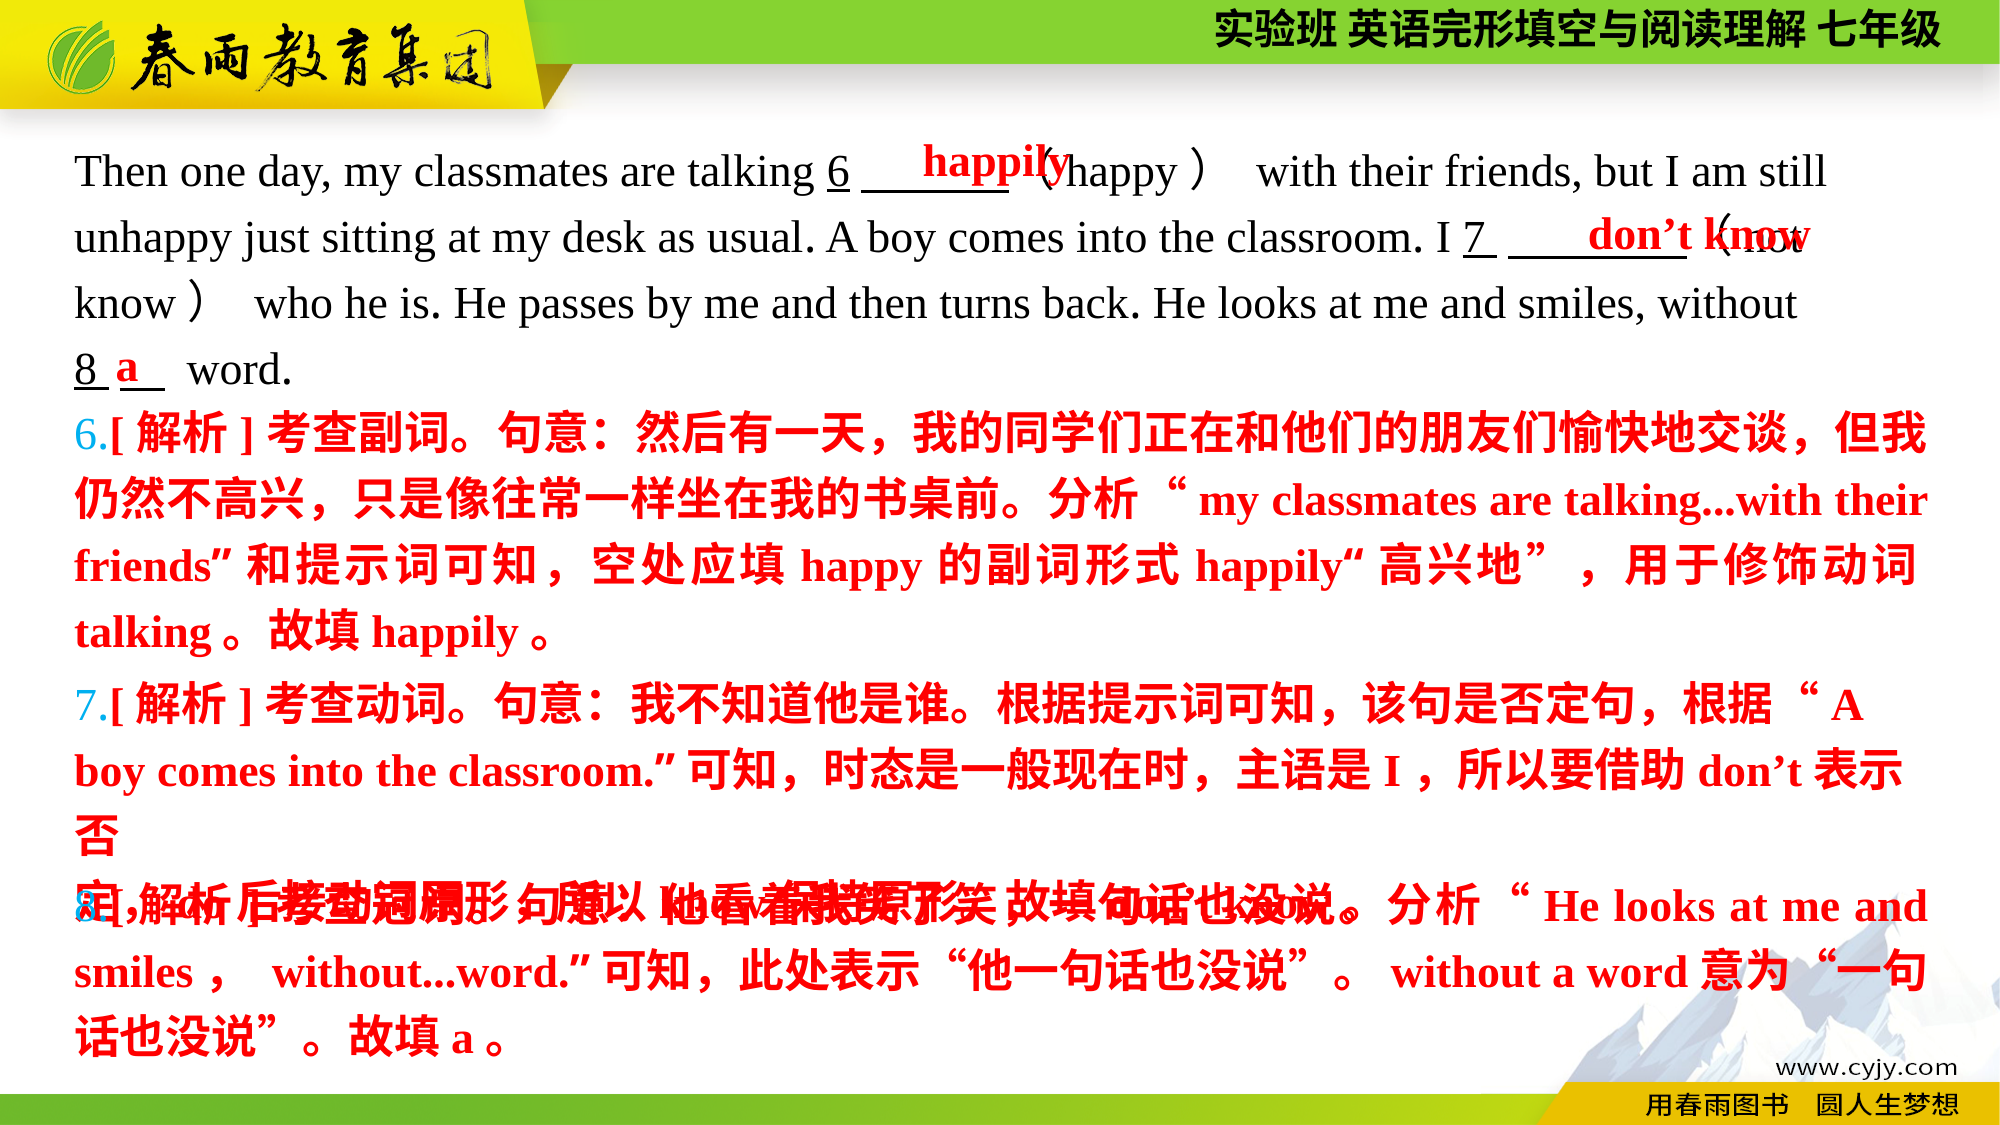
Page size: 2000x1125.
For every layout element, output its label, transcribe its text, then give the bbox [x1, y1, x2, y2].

text_box happily [907, 112, 1098, 193]
text_box 6.[解析]考查副词。句意：然后有一天，我的同学们正在和他们的朋友们愉快地交谈，但我仍然不高兴，只是像往常一样坐在我的书桌前。分析“my classmates are talking...with their friends”和提示词可知，空处应填happy的副词形式happily“高兴地”，用于修饰动词talking。故填happily。 [59, 385, 1944, 655]
list Then one day, my classmates are talking 6 （happy） with their friends, but I am still unhappy just sitting at my desk as usual. A boy comes into the classroom. I 7 （not know） who he is. He passes by me and then turns back. He looks at me and smiles, without 8 word. [59, 122, 1944, 385]
picture [0, 0, 2000, 1125]
text_box don’t know [1561, 184, 1826, 266]
text_box 8.[解析]考查冠词。句意：他看着我笑了笑，一句话也没说。分析“He looks at me and smiles， without...word.”可知，此处表示“他一句话也没说”。without a word意为“一句话也没说”。故填a。 [59, 857, 1944, 1071]
text_box a [100, 317, 154, 385]
text_box 7.[解析]考查动词。句意：我不知道他是谁。根据提示词可知，该句是否定句，根据“A boy comes into the classroom.”可知，时态是一般现在时，主语是I，所以要借助don’t表示否 定，do后接动词原形，所以know保持原形。故填don’t know。 [59, 655, 1944, 857]
